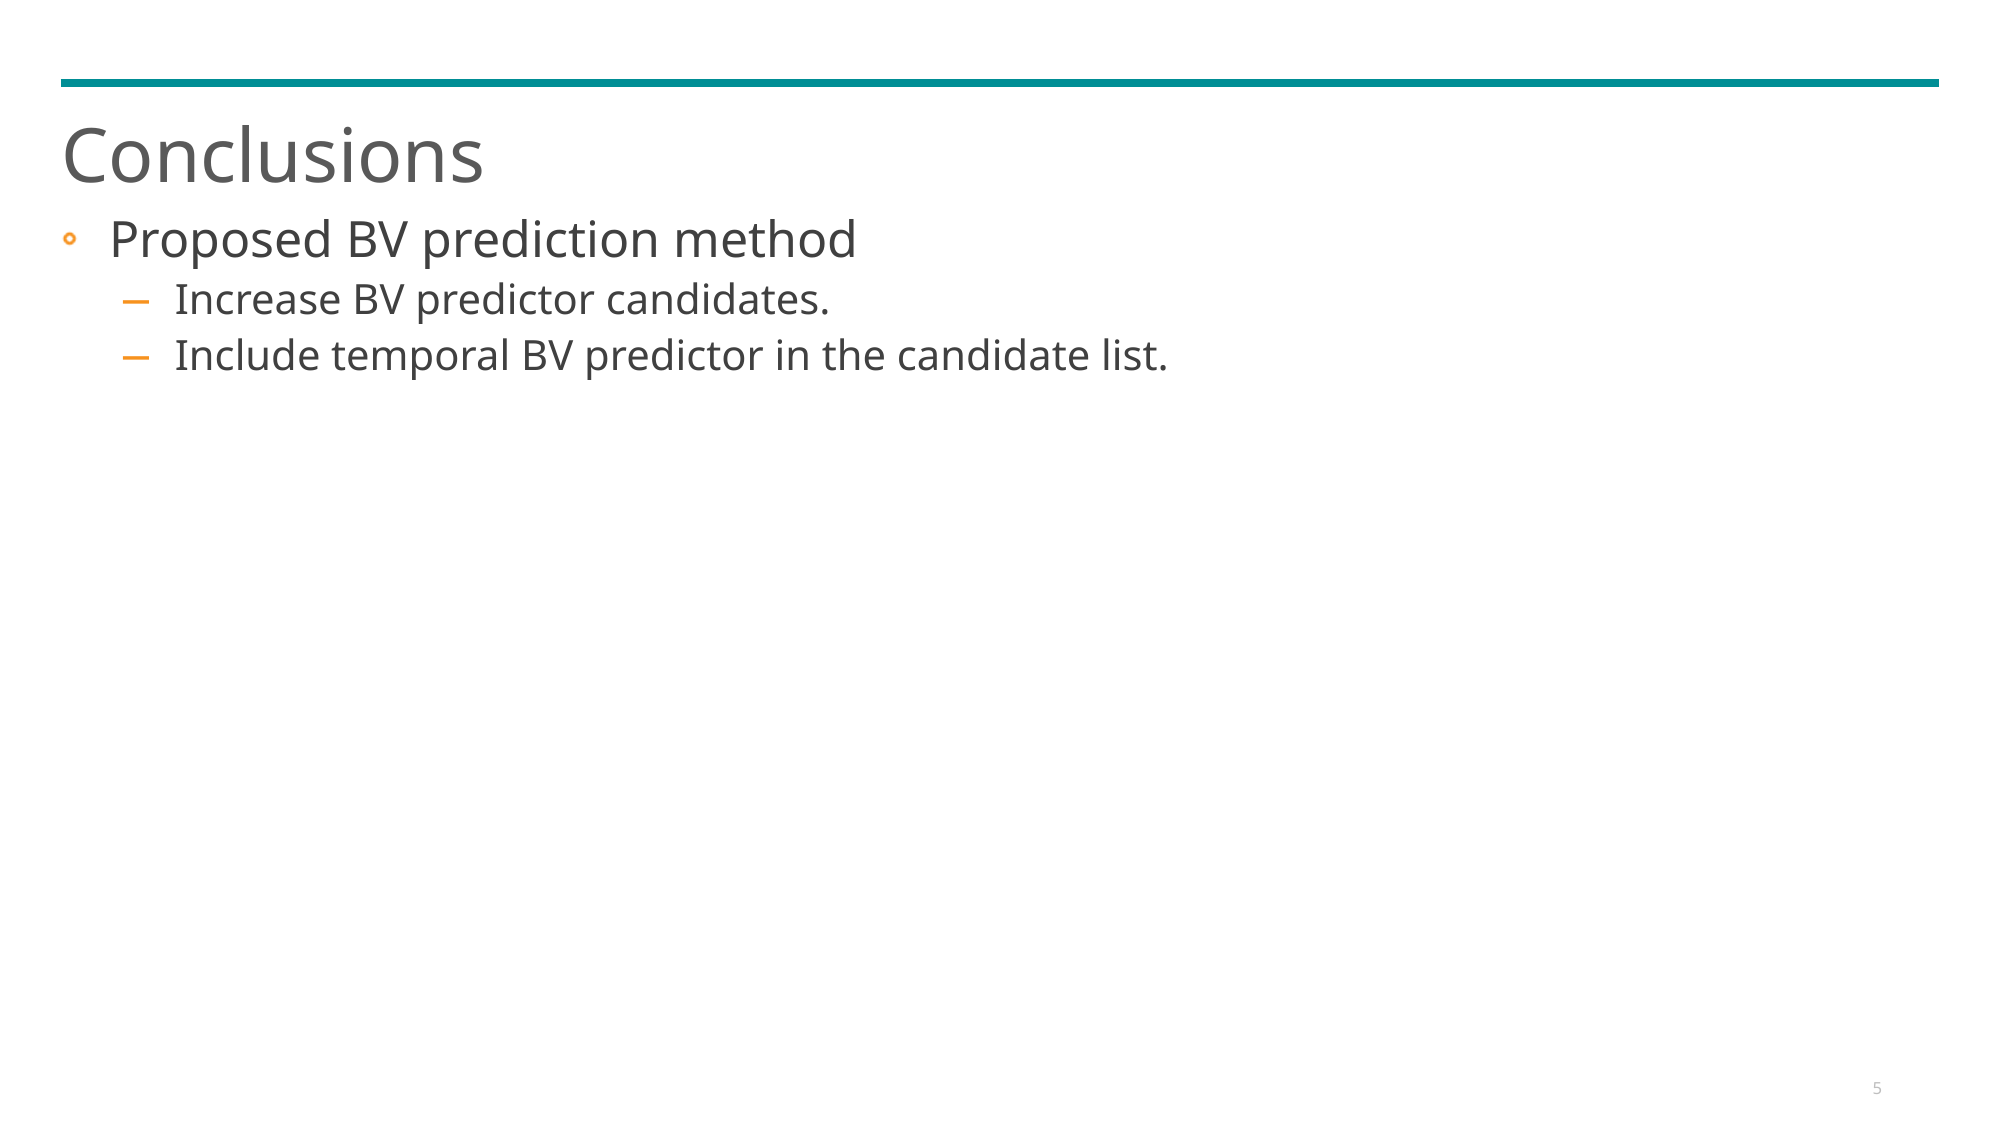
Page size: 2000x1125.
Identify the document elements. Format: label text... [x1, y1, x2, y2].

title Conclusions [46, 120, 1922, 205]
list Proposed BV prediction method Increase BV predictor candidates. Include temporal BV predictor in the candidate list. [37, 204, 1913, 393]
picture [52, 221, 88, 257]
